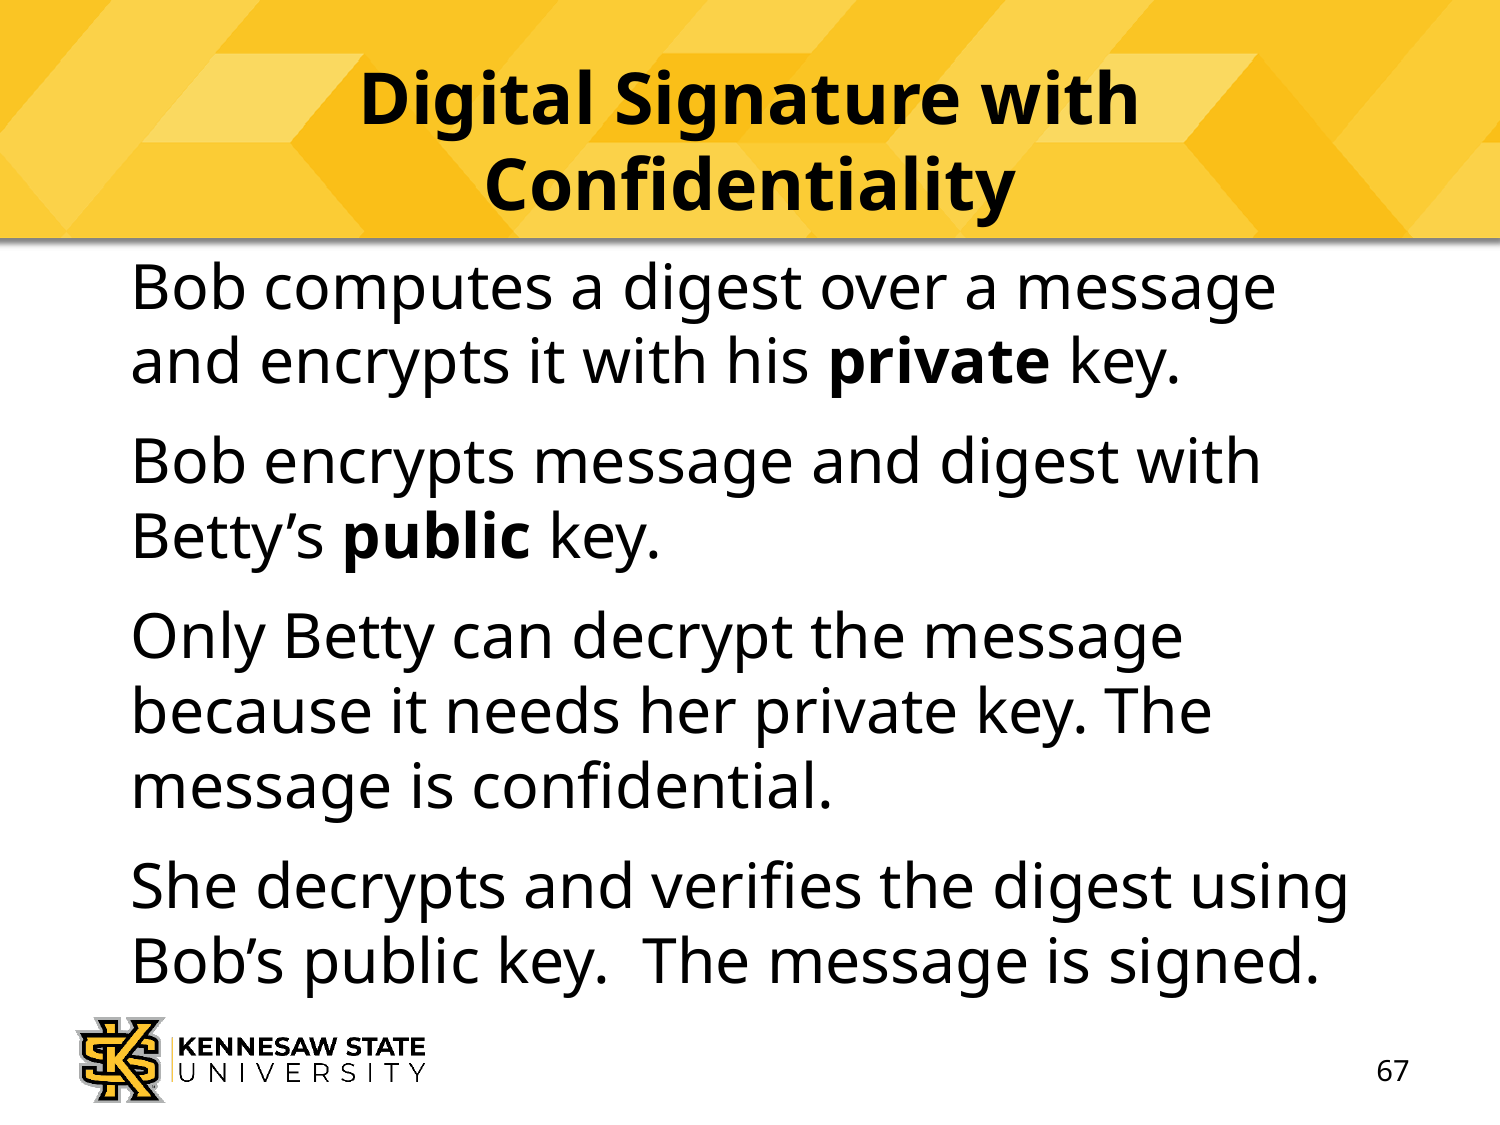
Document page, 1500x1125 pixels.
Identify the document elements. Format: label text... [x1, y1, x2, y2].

text_box Bob computes a digest over a message and encrypts it with his private key. Bob encrypts message and digest with Betty’s public key. Only Betty can decrypt the message because it needs her private key. The message is confidential. She decrypts and verifies the digest using Bob’s public key. The message is signed. [112, 237, 1409, 1006]
slide_number 67 [1074, 1042, 1425, 1103]
picture [75, 1017, 425, 1103]
title Digital Signature with Confidentiality [75, 45, 1425, 233]
picture [0, 0, 1500, 251]
